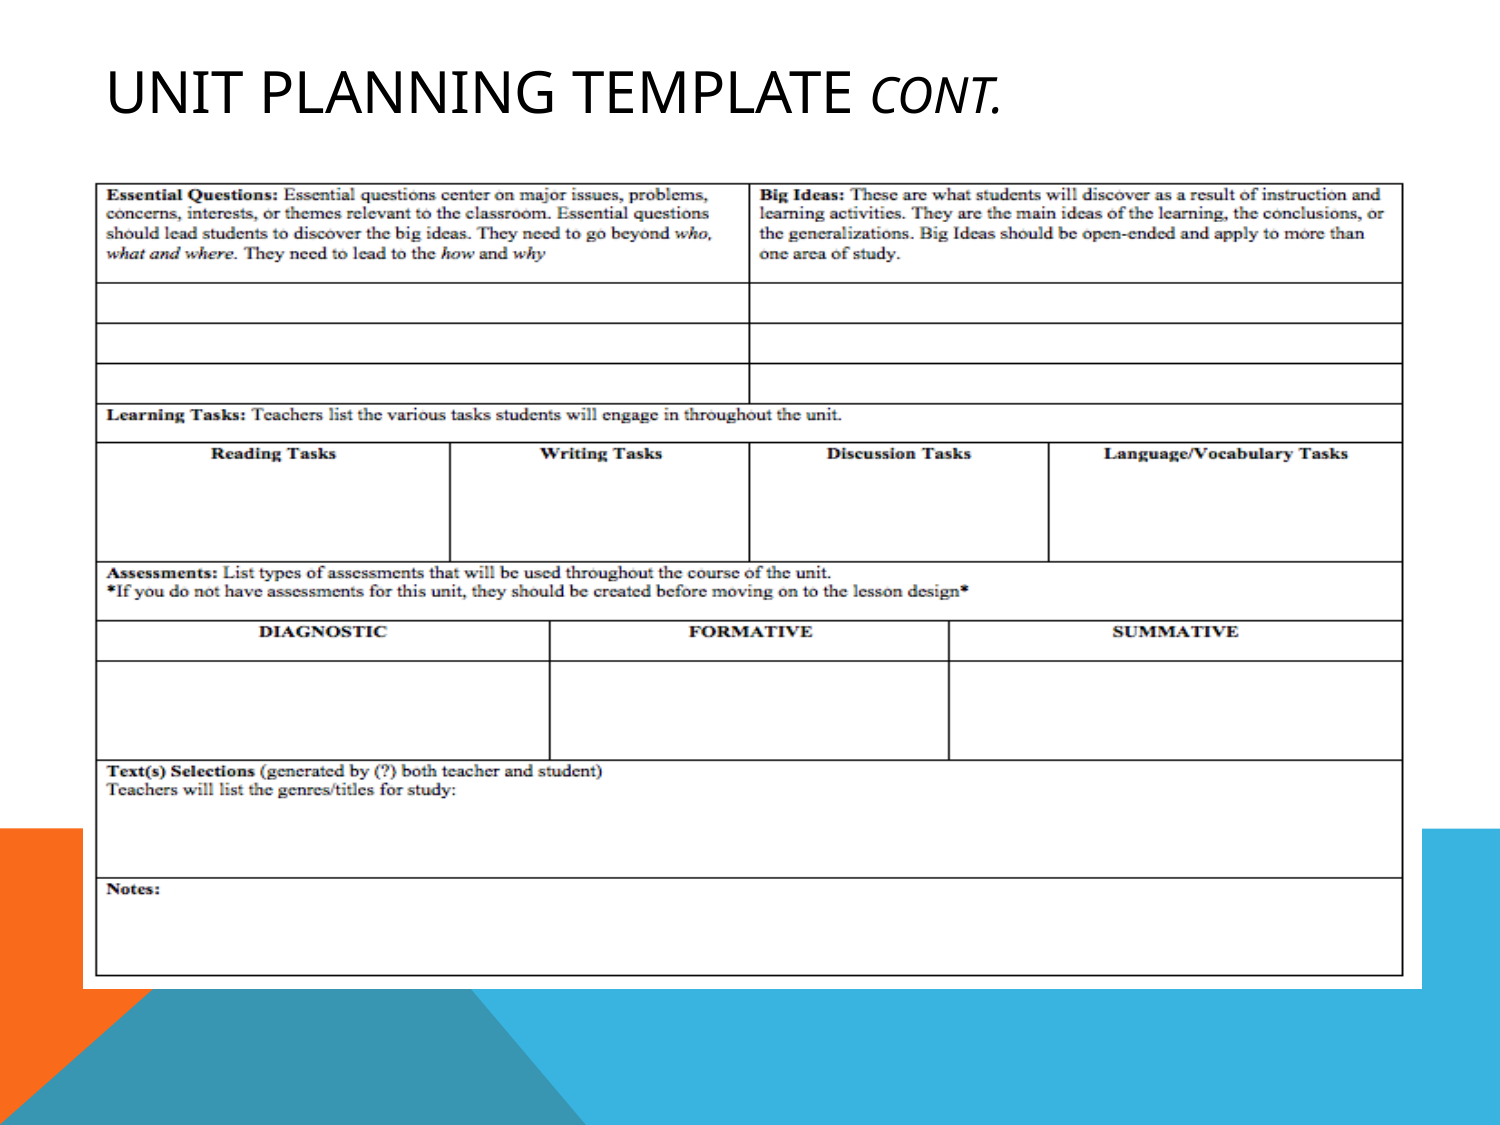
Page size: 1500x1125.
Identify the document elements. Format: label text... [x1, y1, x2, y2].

picture [83, 174, 1422, 989]
title Unit Planning Template cont. [90, 17, 1410, 163]
